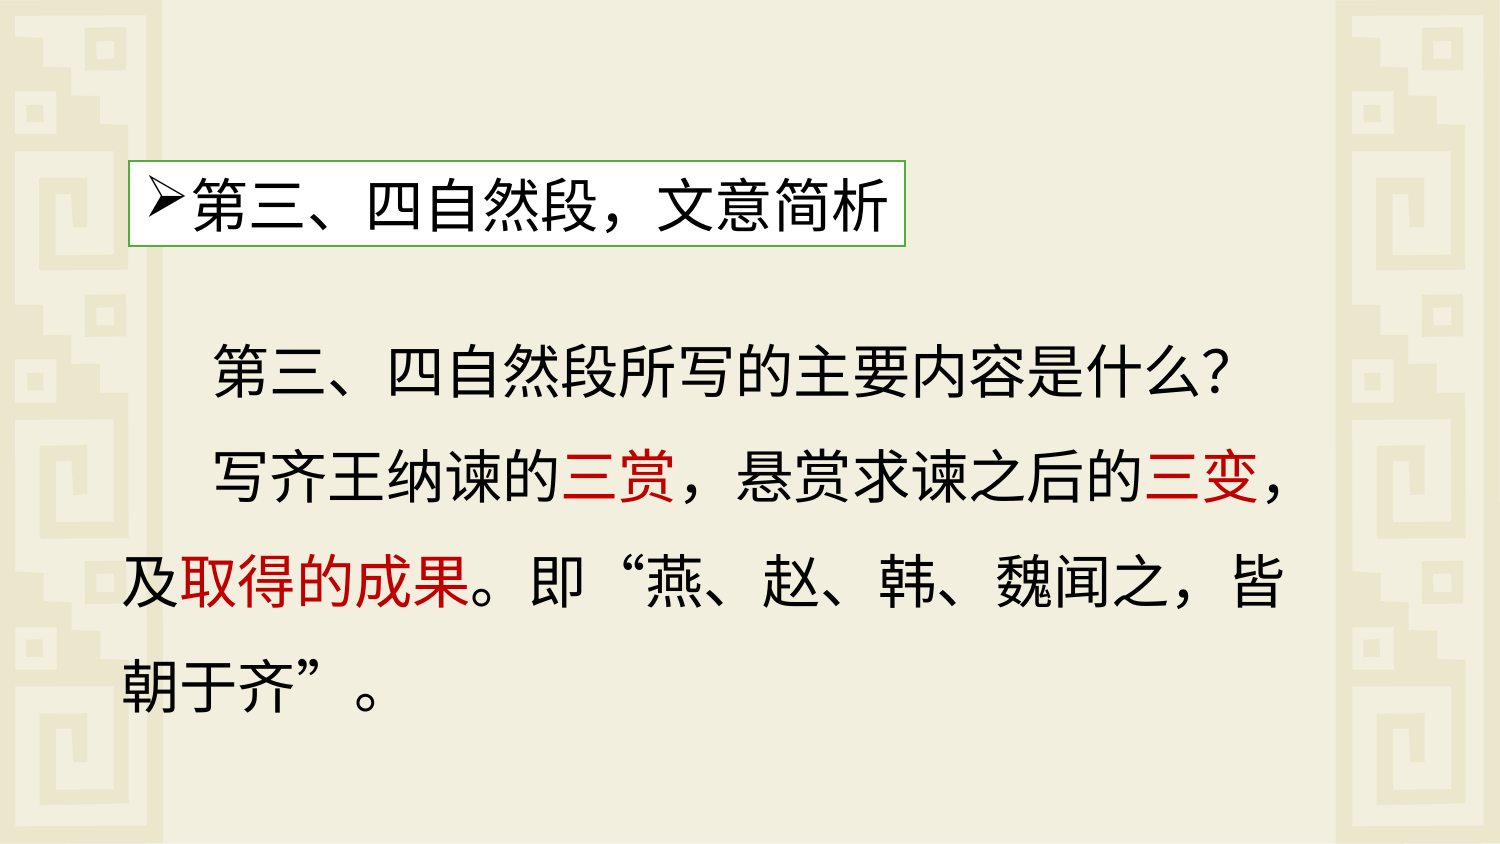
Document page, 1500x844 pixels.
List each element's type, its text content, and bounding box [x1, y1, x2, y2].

text_box 第三、四自然段所写的主要内容是什么？ 写齐王纳谏的三赏，悬赏求谏之后的三变，及取得的成果。即“燕、赵、韩、魏闻之，皆朝于齐”。 [106, 292, 1346, 728]
text_box 第三、四自然段，文意简析 [128, 160, 906, 247]
